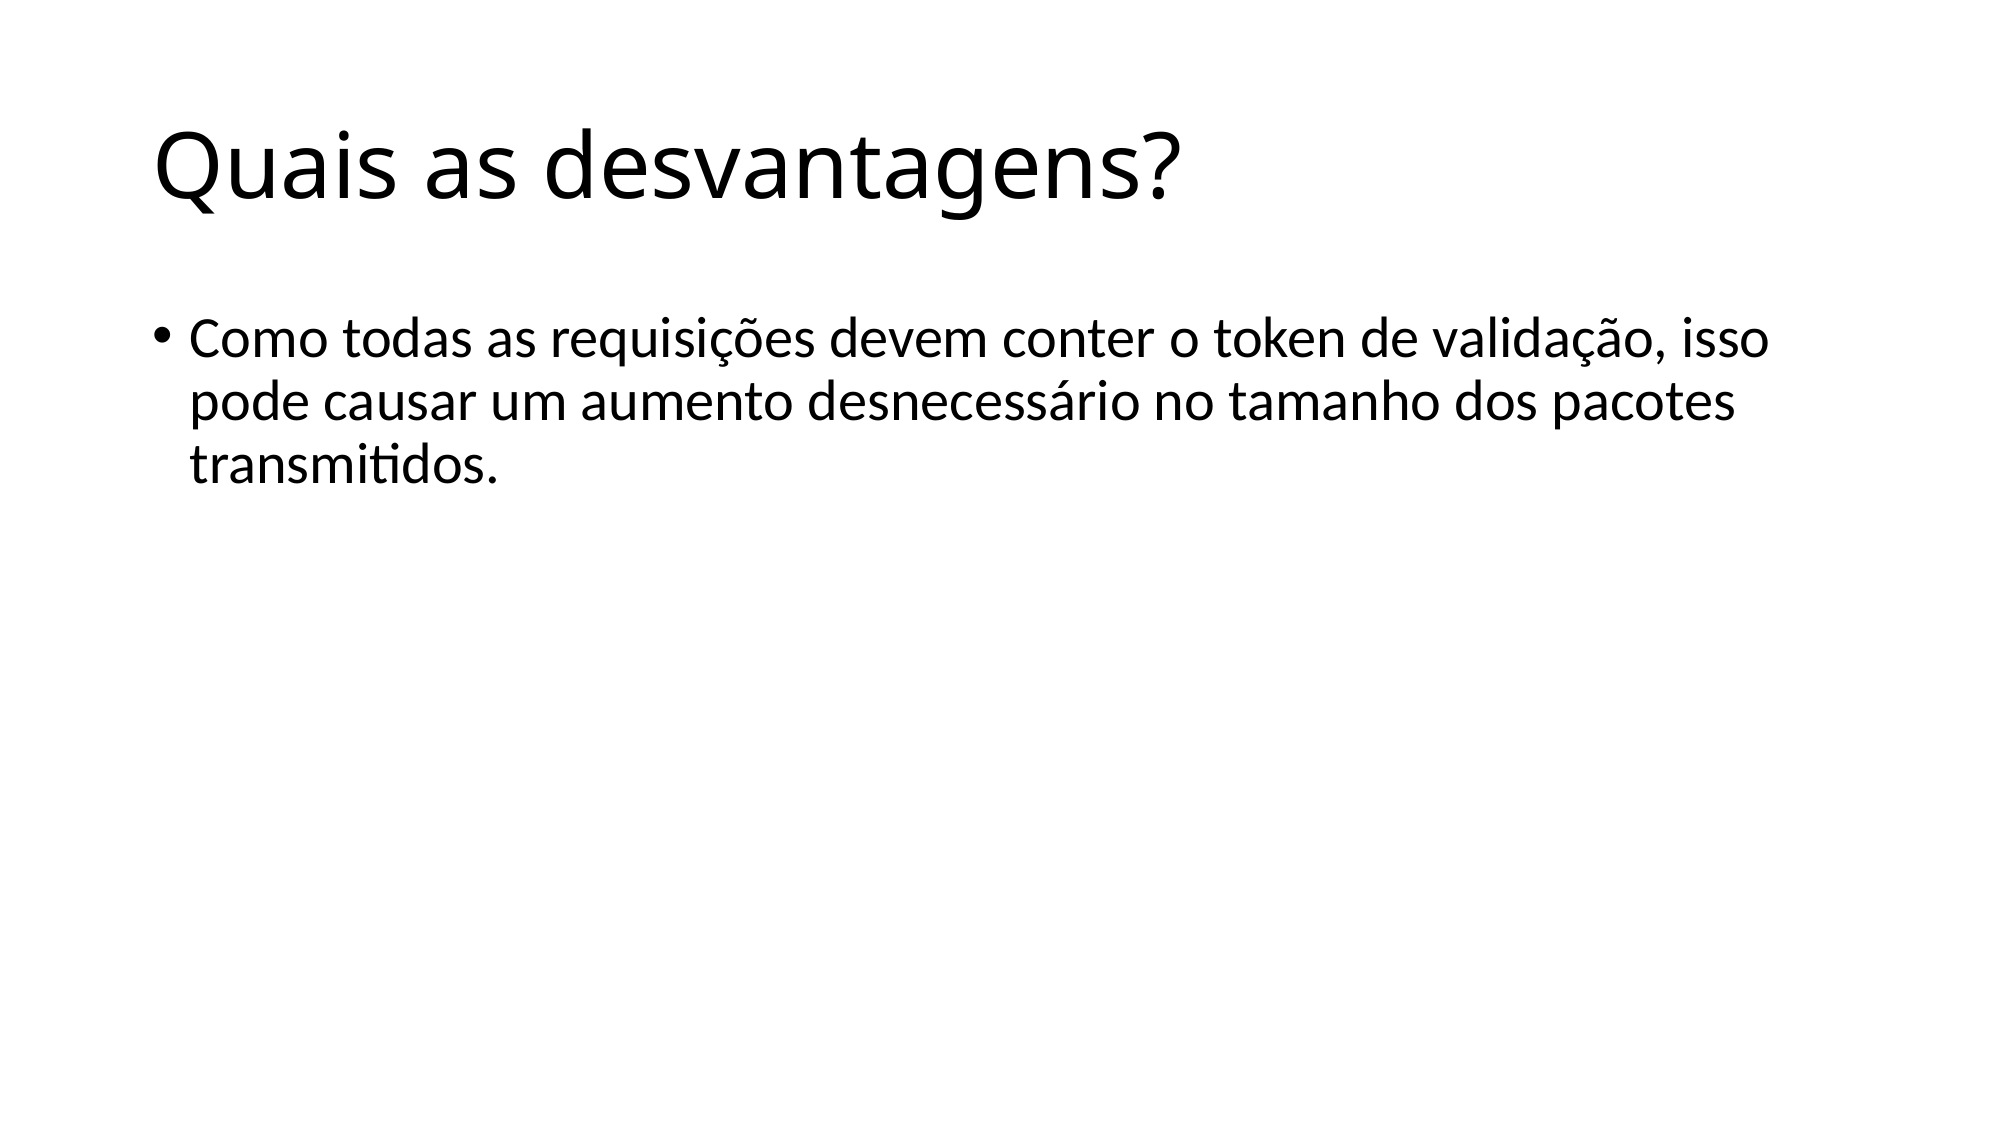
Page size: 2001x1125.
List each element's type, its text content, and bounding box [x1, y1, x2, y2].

title Quais as desvantagens? [137, 59, 1863, 278]
list Como todas as requisições devem conter o token de validação, isso pode causar um aumento desnecessário no tamanho dos pacotes transmitidos. [137, 299, 1863, 1014]
